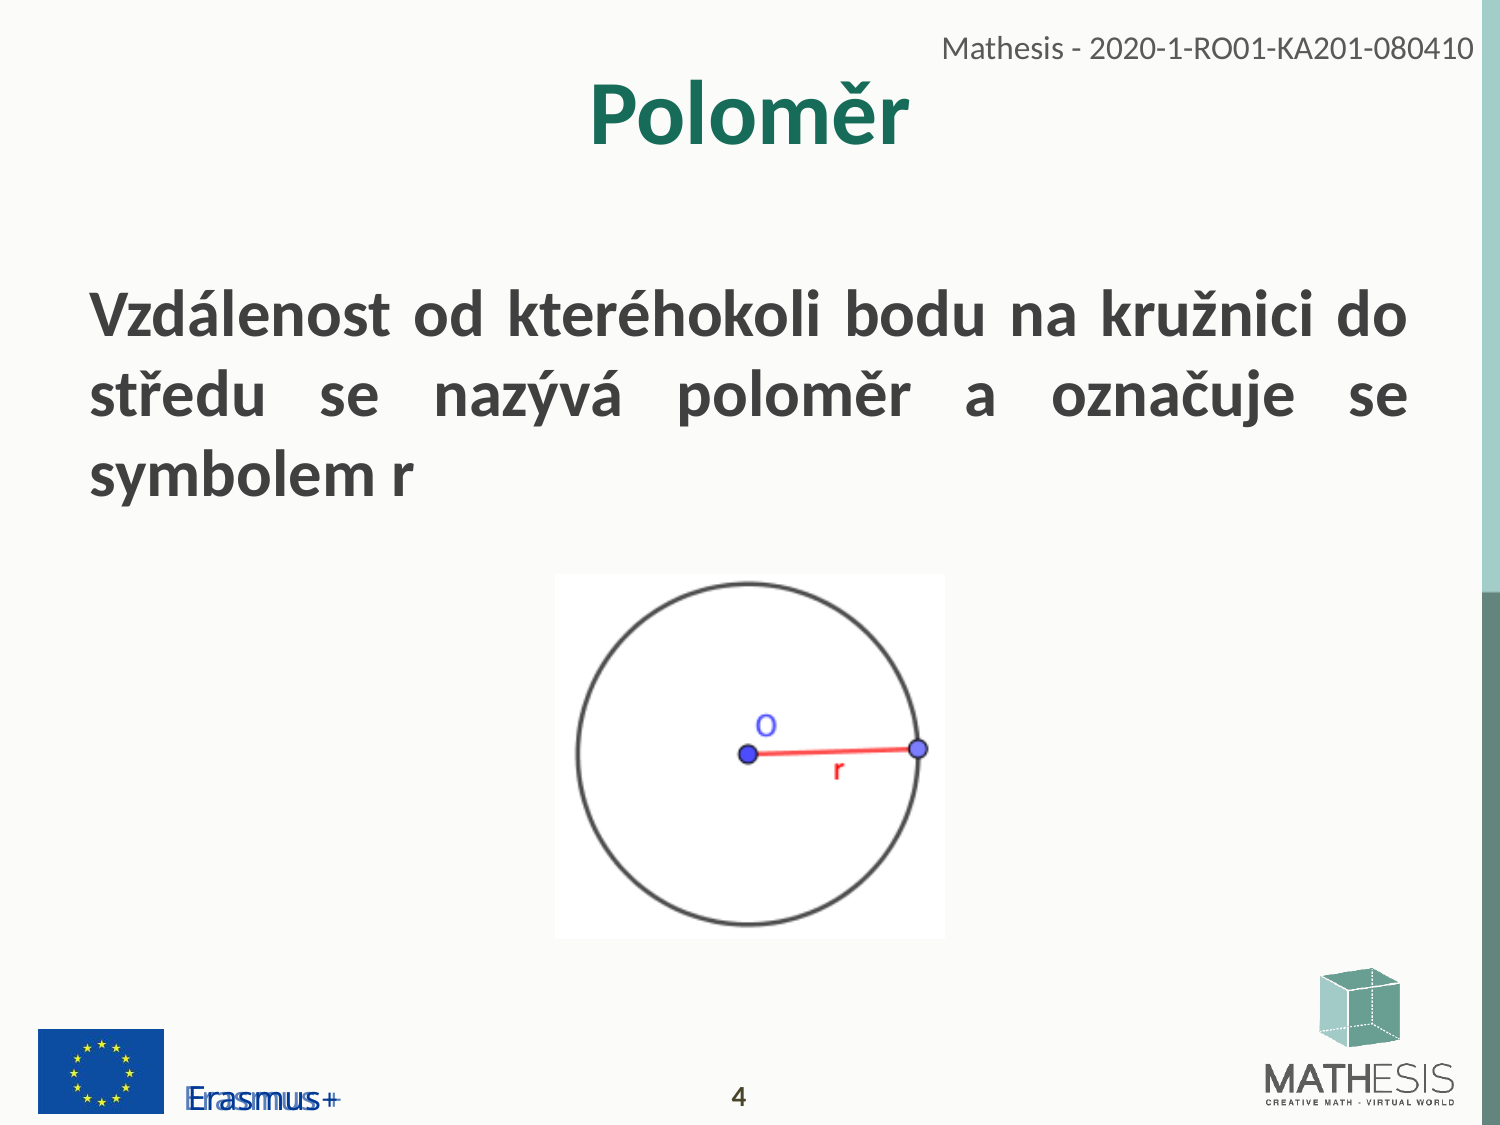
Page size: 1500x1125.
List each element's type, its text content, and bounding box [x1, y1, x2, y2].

picture [554, 574, 946, 940]
list Vzdálenost od kteréhokoli bodu na kružnici do středu se nazývá poloměr a označuje se symbolem r [75, 262, 1425, 1005]
title Poloměr [75, 45, 1425, 233]
picture [38, 1029, 164, 1114]
